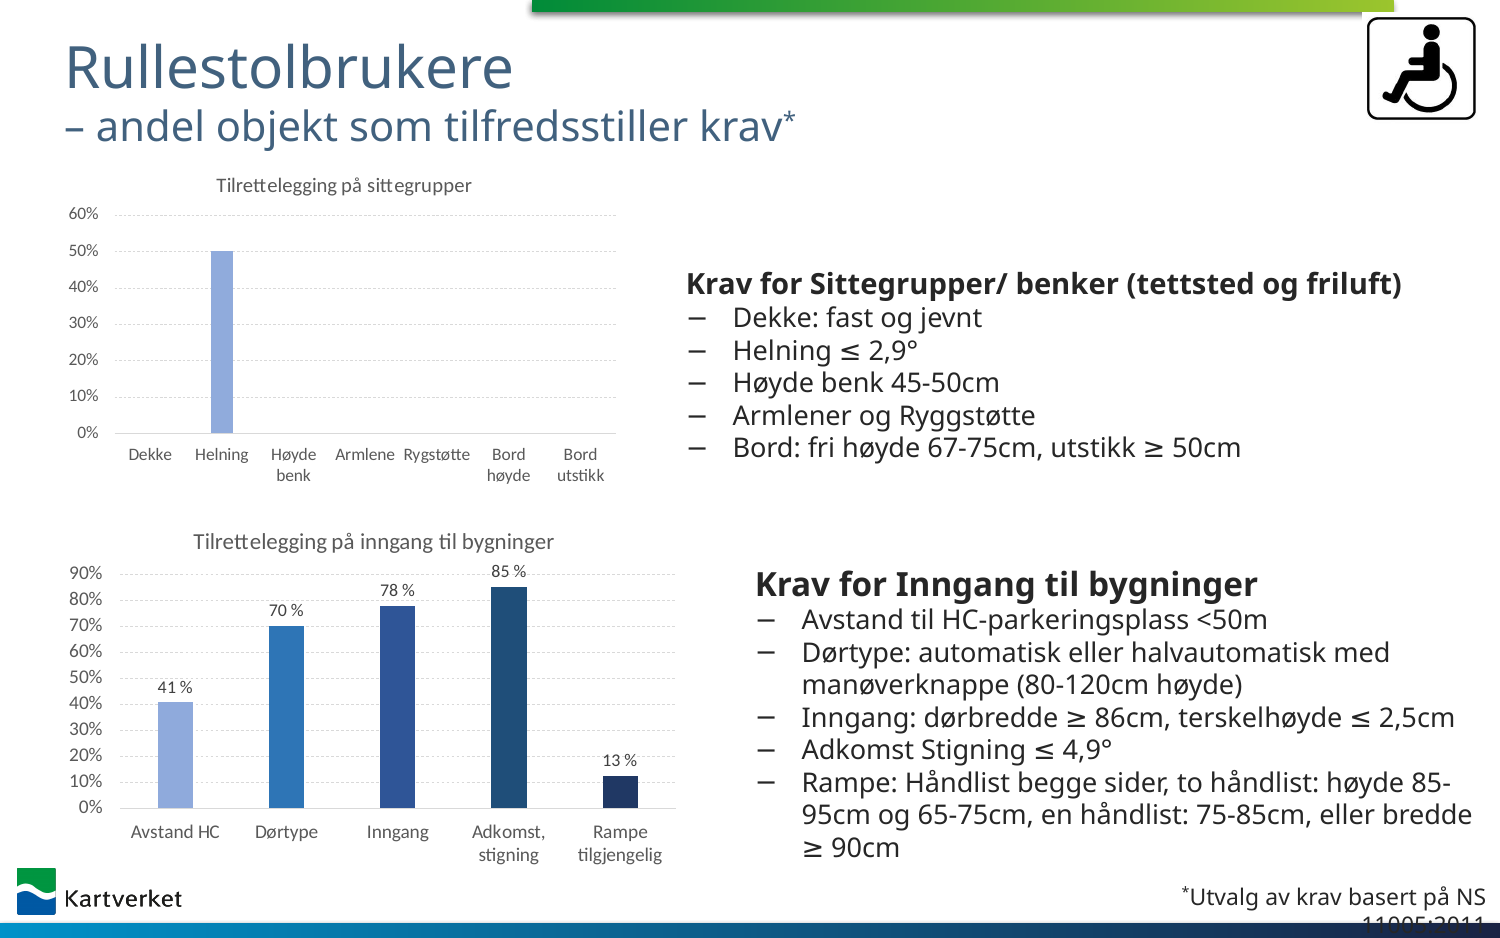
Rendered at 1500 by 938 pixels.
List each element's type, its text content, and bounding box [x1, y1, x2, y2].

picture [1362, 12, 1481, 126]
picture [62, 166, 626, 492]
text_box *Utvalg av krav basert på NS 11005:2011 [1068, 873, 1500, 938]
text_box Rullestolbrukere – andel objekt som tilfredsstiller krav* [49, 25, 1431, 158]
text_box Krav for Sittegrupper/ benker (tettsted og friluft) Dekke: fast og jevnt Helning ≤ 2,9° Høyde benk 45-50cm Armlener og Ryggstøtte Bord: fri høyde 67-75cm, utstikk ≥ 50cm [670, 258, 1418, 471]
text_box Krav for Inngang til bygninger Avstand til HC-parkeringsplass <50m Dørtype: automatisk eller halvautomatisk med manøverknappe (80-120cm høyde) Inngang: dørbredde ≥ 86cm, terskelhøyde ≤ 2,5cm Adkomst Stigning ≤ 4,9° Rampe: Håndlist begge sider, to håndlist: høyde 85-95cm og 65-75cm, en håndlist: 75-85cm, eller bredde ≥ 90cm [740, 555, 1491, 870]
picture [62, 520, 687, 874]
